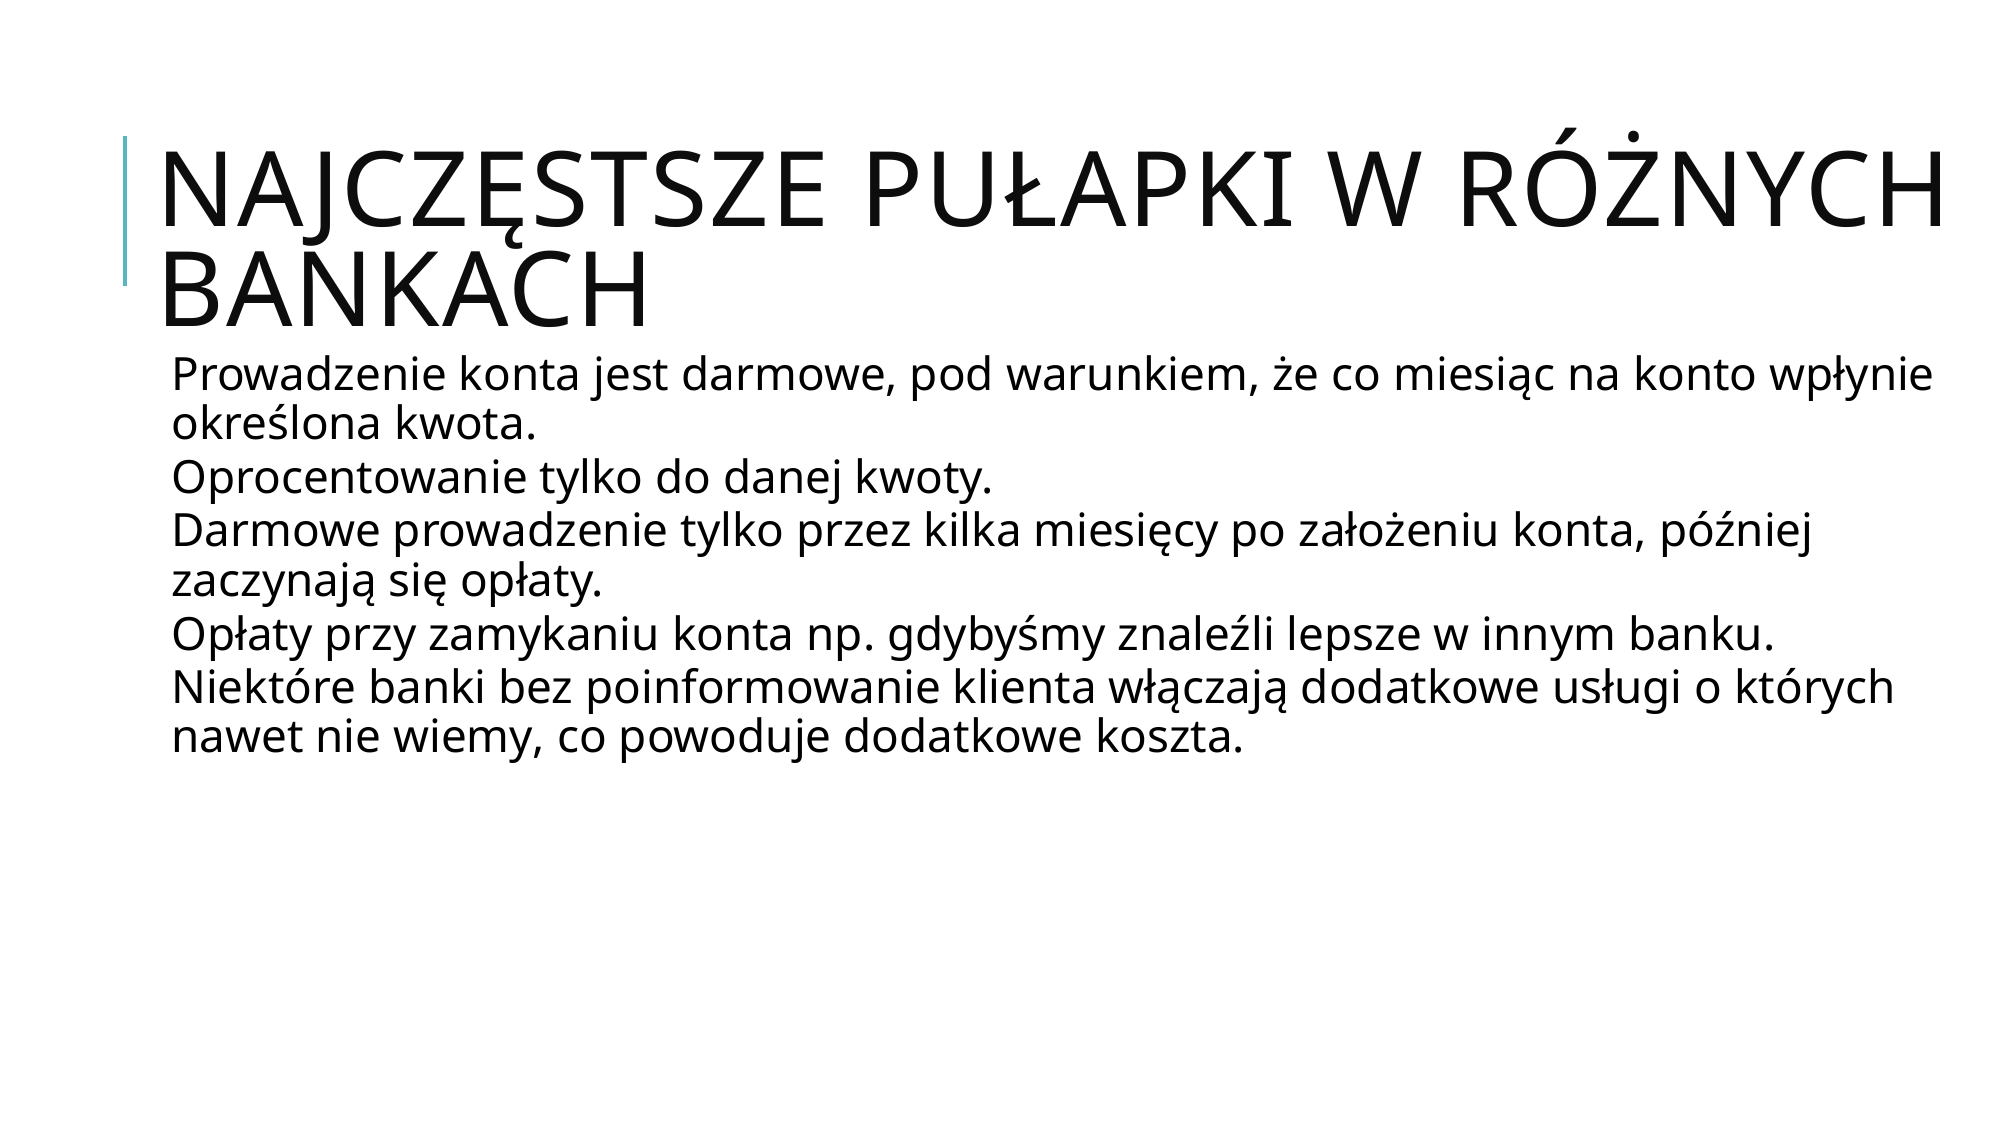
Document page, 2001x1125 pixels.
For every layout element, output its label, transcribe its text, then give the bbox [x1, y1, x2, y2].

list Prowadzenie konta jest darmowe, pod warunkiem, że co miesiąc na konto wpłynie określona kwota. Oprocentowanie tylko do danej kwoty. Darmowe prowadzenie tylko przez kilka miesięcy po założeniu konta, później zaczynają się opłaty. Opłaty przy zamykaniu konta np. gdybyśmy znaleźli lepsze w innym banku. Niektóre banki bez poinformowanie klienta włączają dodatkowe usługi o których nawet nie wiemy, co powoduje dodatkowe koszta. [136, 330, 2000, 1078]
title Najczęstsze pułapki w różnych bankach [136, 126, 2000, 252]
